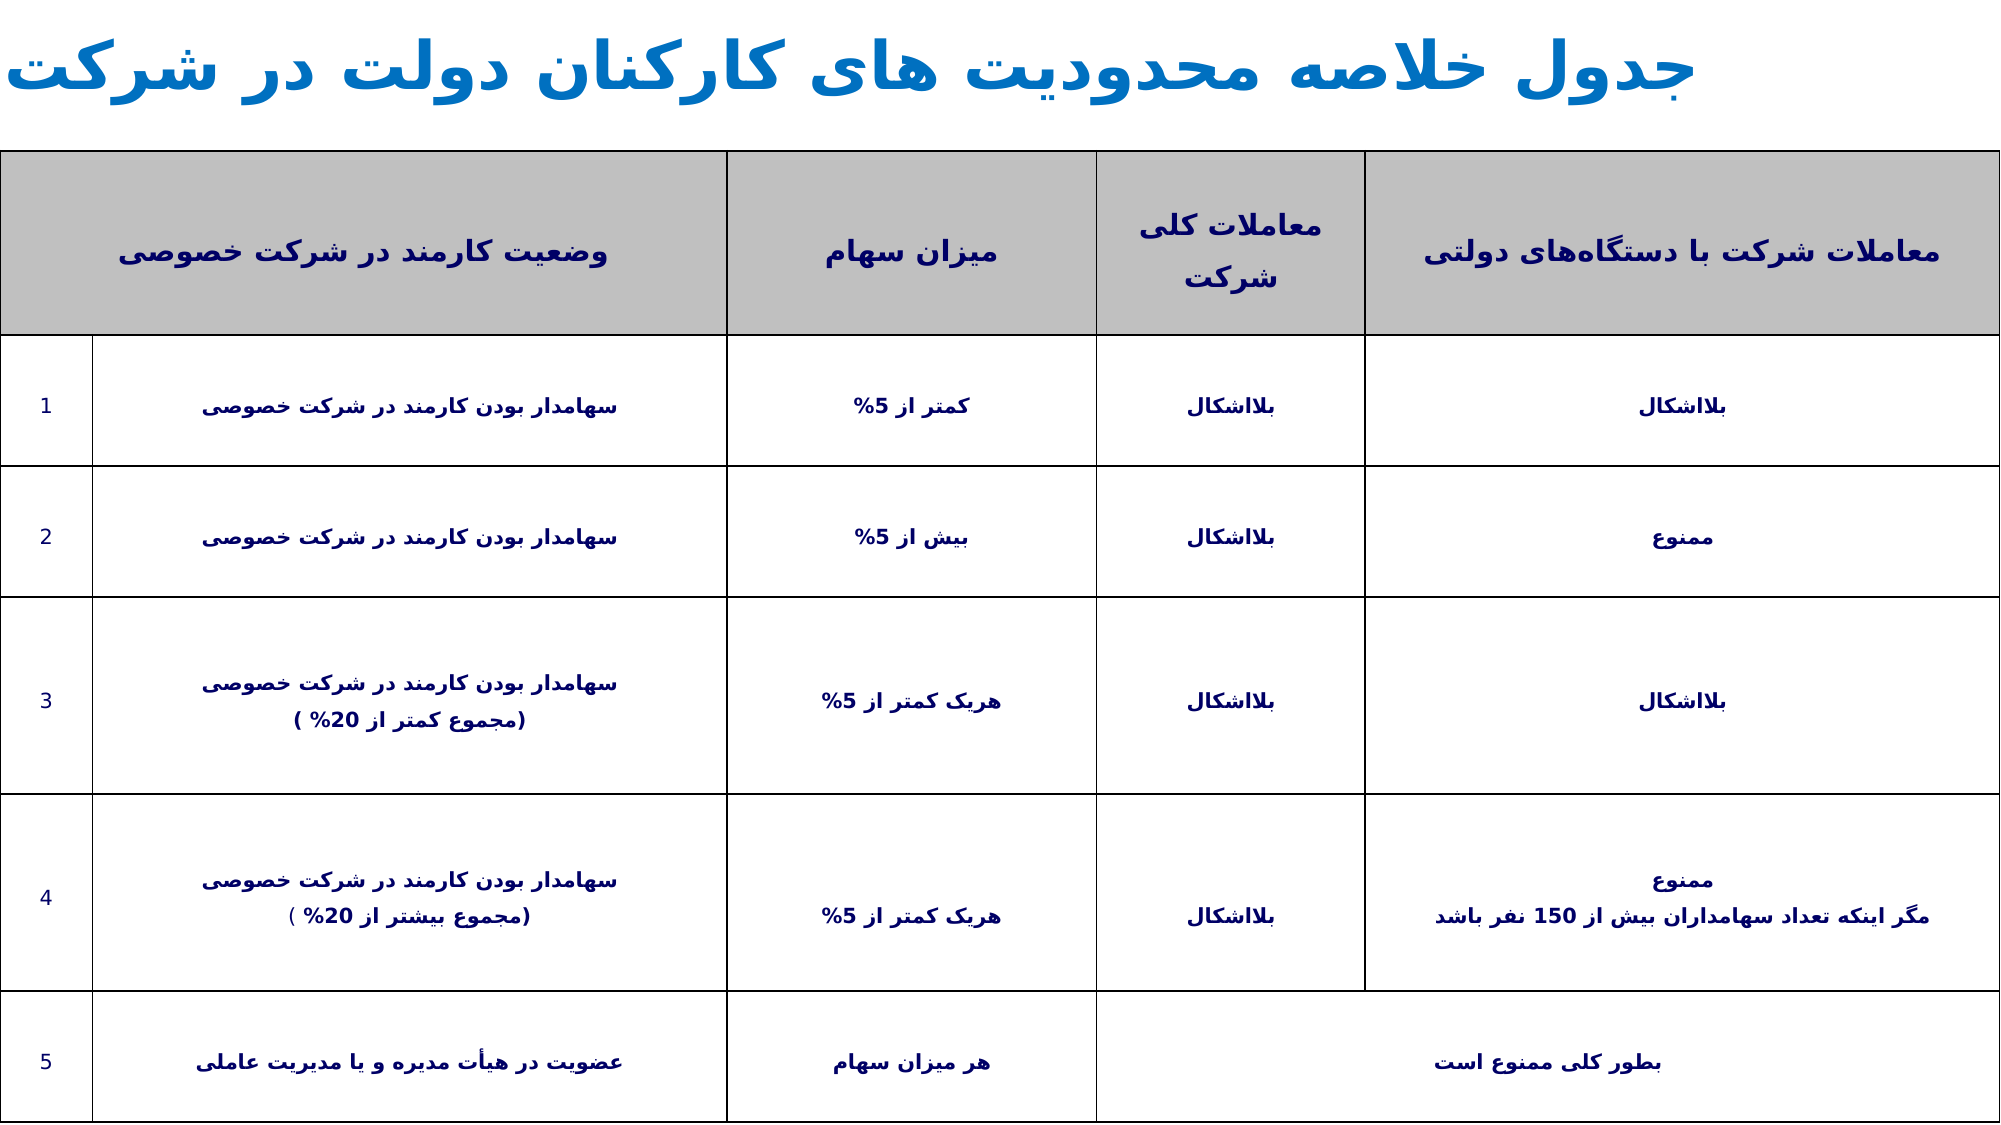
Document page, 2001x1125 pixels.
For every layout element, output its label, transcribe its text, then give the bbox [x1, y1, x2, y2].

table_cell 2 [1, 467, 92, 596]
table_cell ممنوع مگر اینکه تعداد سهامداران بیش از 150 نفر باشد [1366, 795, 1999, 990]
table_cell هریک کمتر از 5% [728, 795, 1096, 990]
table_cell 1 [1, 336, 92, 465]
table_header میزان سهام [728, 152, 1096, 334]
table_cell هر میزان سهام [728, 992, 1096, 1121]
table_cell بلااشکال [1097, 336, 1364, 465]
table_cell 3 [1, 598, 92, 793]
table_cell سهامدار بودن کارمند در شرکت خصوصی [93, 336, 726, 465]
table_cell سهامدار بودن کارمند در شرکت خصوصی [93, 467, 726, 596]
table_cell بلااشکال [1366, 336, 1999, 465]
table_cell بلااشکال [1097, 795, 1364, 990]
table_cell بلااشکال [1366, 598, 1999, 793]
table_cell هریک کمتر از 5% [728, 598, 1096, 793]
table_cell 5 [1, 992, 92, 1121]
table_cell بیش از 5% [728, 467, 1096, 596]
table_cell عضویت در هيأت مدیره و یا مدیریت عاملی [93, 992, 726, 1121]
table_header وضعیت کارمند در شرکت خصوصی [1, 152, 726, 334]
table_cell سهامدار بودن کارمند در شرکت خصوصی (مجموع کمتر از 20% ) [93, 598, 726, 793]
table_cell ممنوع [1366, 467, 1999, 596]
table_cell سهامدار بودن کارمند در شرکت خصوصی (مجموع بیشتر از 20% ) [93, 795, 726, 990]
table_header معاملات کلی شرکت [1097, 152, 1364, 334]
table_cell بطور کلی ممنوع است [1097, 992, 1999, 1121]
table_cell 4 [1, 795, 92, 990]
table_header معاملات شرکت با دستگاه‌های دولتی [1366, 152, 1999, 334]
table_cell کمتر از 5% [728, 336, 1096, 465]
table_cell بلااشکال [1097, 598, 1364, 793]
table_cell بلااشکال [1097, 467, 1364, 596]
text_box جدول خلاصه محدودیت های کارکنان دولت در شرکت ها [296, 0, 1715, 125]
